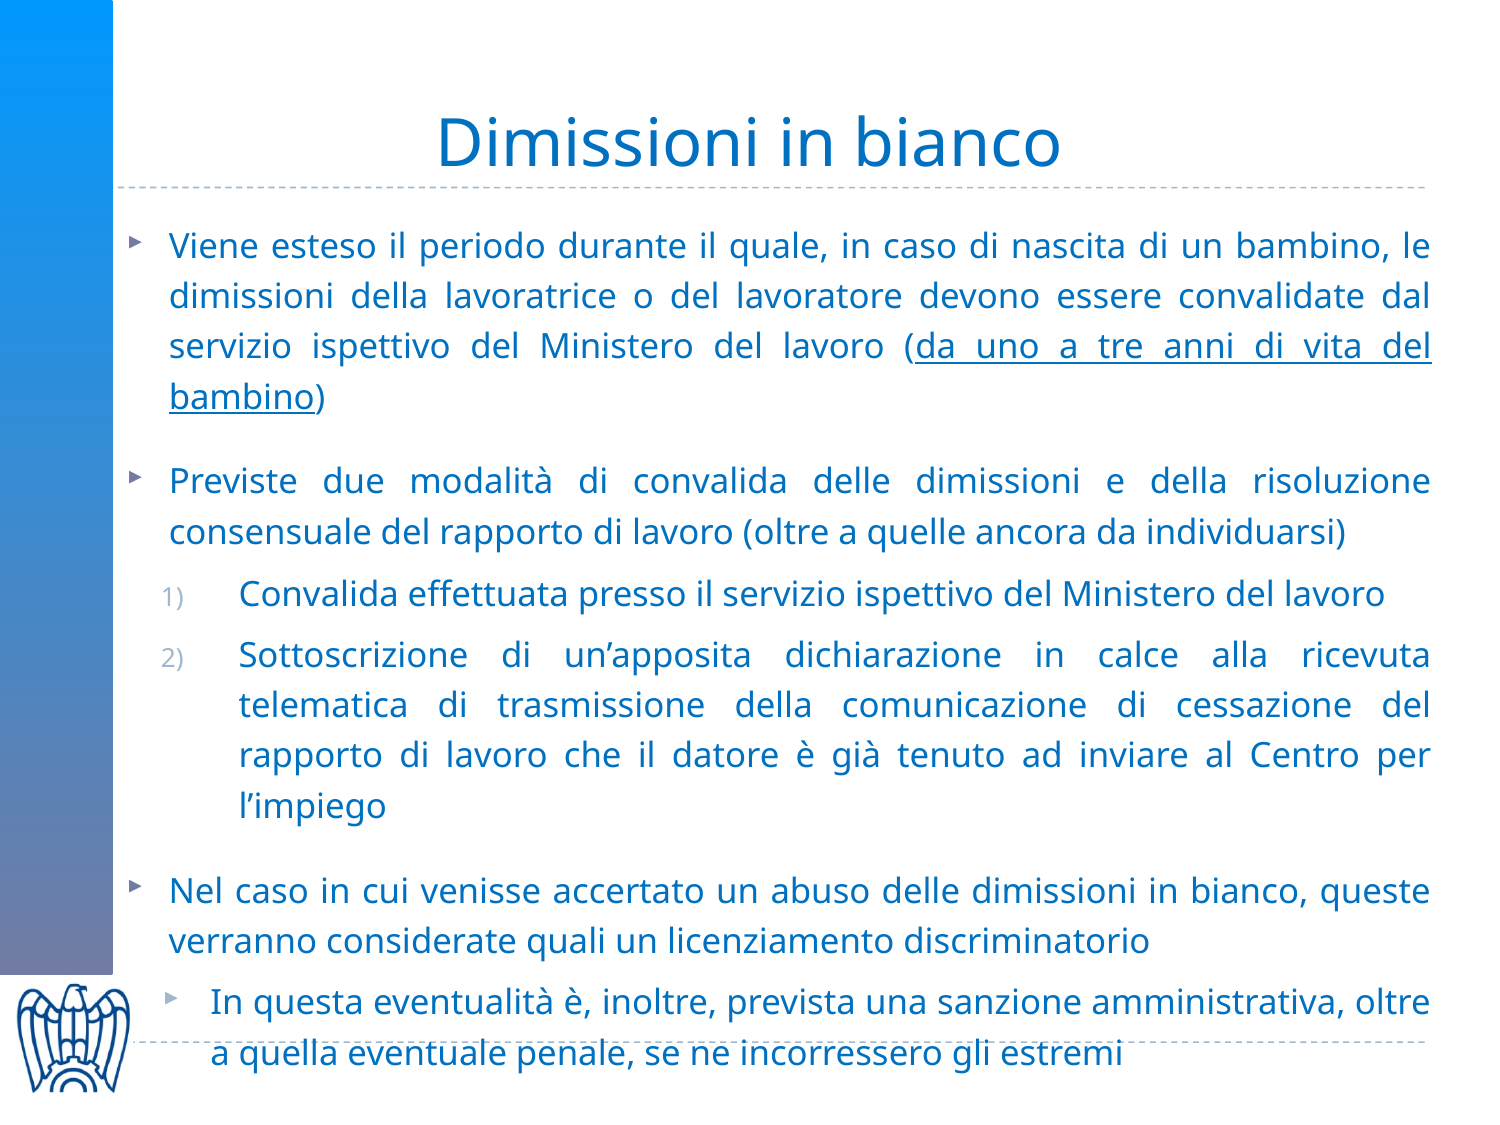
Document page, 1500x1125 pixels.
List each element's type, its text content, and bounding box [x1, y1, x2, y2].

text_box [0, 0, 113, 974]
picture [0, 974, 134, 1113]
title Dimissioni in bianco [113, 24, 1425, 188]
list Viene esteso il periodo durante il quale, in caso di nascita di un bambino, le dimissioni della lavoratrice o del lavoratore devono essere convalidate dal servizio ispettivo del Ministero del lavoro (da uno a tre anni di vita del bambino) Previste due modalità di convalida delle dimissioni e della risoluzione consensuale del rapporto di lavoro (oltre a quelle ancora da individuarsi) Convalida effettuata presso il servizio ispettivo del Ministero del lavoro Sottoscrizione di un’apposita dichiarazione in calce alla ricevuta telematica di trasmissione della comunicazione di cessazione del rapporto di lavoro che il datore è già tenuto ad inviare al Centro per l’impiego Nel caso in cui venisse accertato un abuso delle dimissioni in bianco, queste verranno considerate quali un licenziamento discriminatorio In questa eventualità è, inoltre, prevista una sanzione amministrativa, oltre a quella eventuale penale, se ne incorressero gli estremi [113, 208, 1447, 1094]
